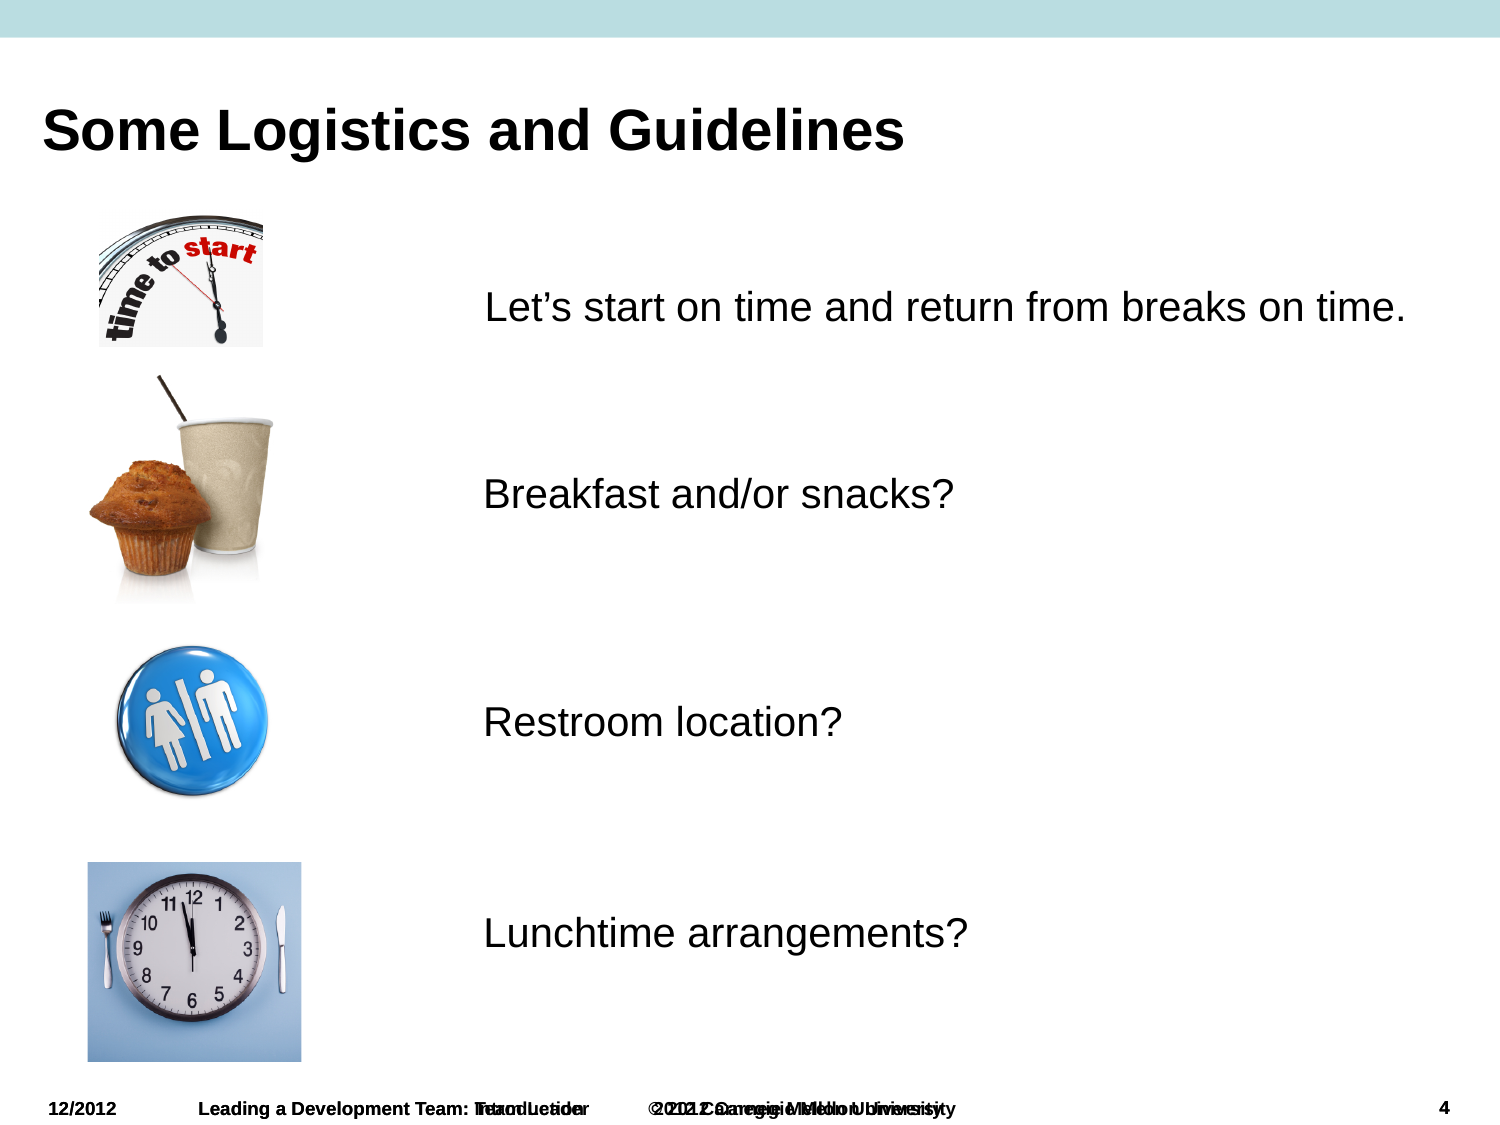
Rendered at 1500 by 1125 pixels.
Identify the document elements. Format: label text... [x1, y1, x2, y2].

picture [87, 862, 302, 1063]
picture [78, 374, 285, 604]
picture [99, 209, 263, 347]
picture [99, 627, 286, 813]
text_box Breakfast and/or snacks? [468, 459, 970, 525]
text_box Restroom location? [468, 687, 859, 753]
text_box Lunchtime arrangements? [468, 898, 984, 964]
text_box Let’s start on time and return from breaks on time. [469, 271, 1423, 337]
title Some Logistics and Guidelines [42, 105, 1438, 163]
